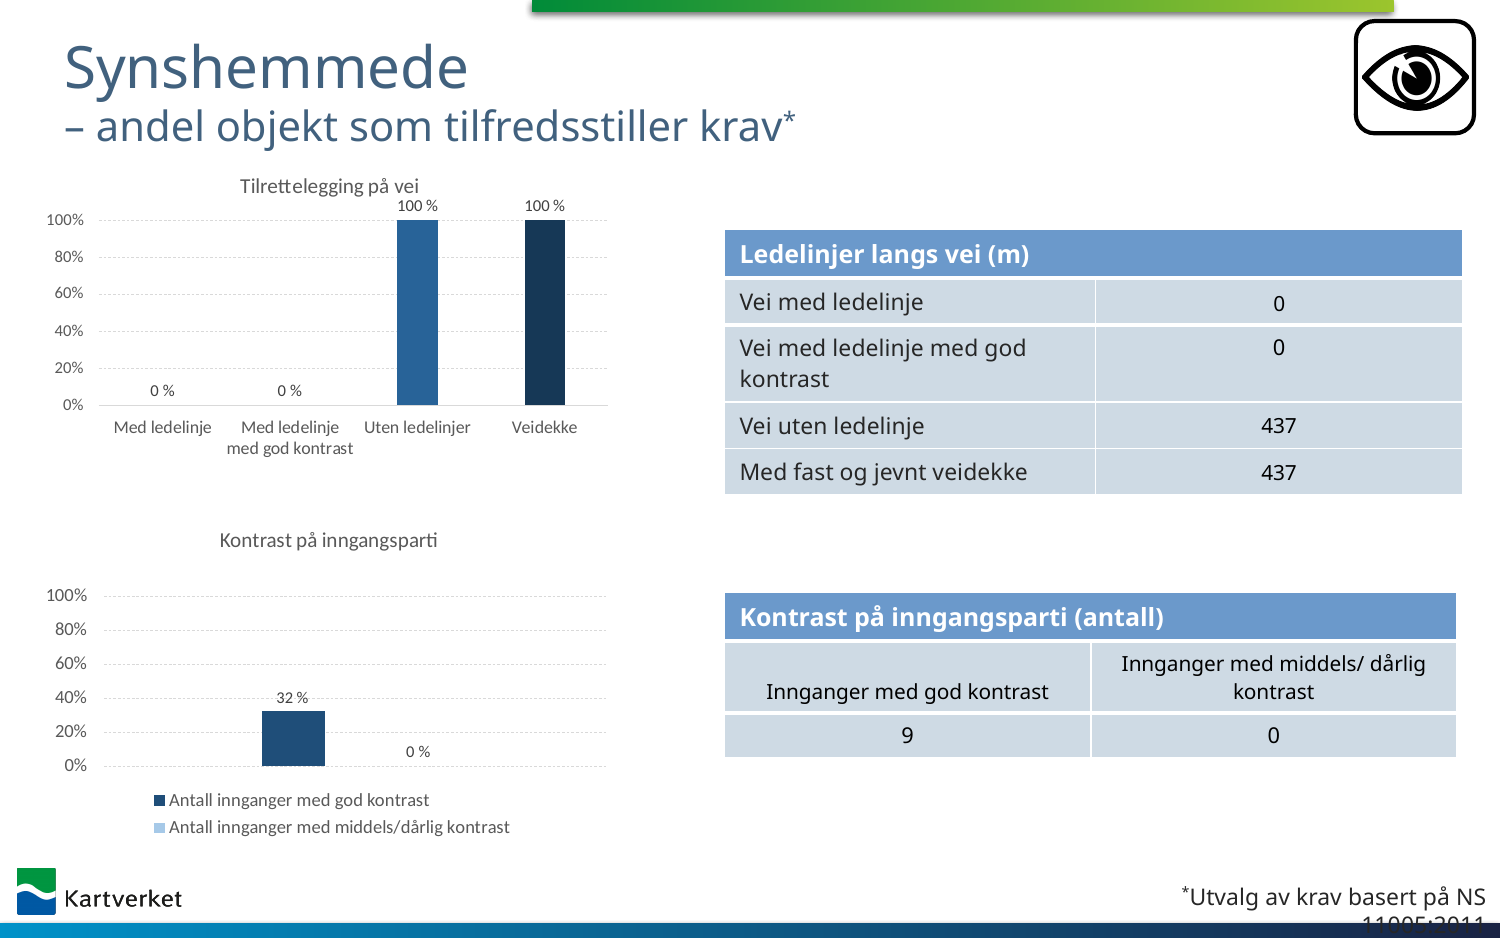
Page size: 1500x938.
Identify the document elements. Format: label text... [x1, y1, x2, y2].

table_cell 0 [1096, 327, 1462, 401]
table_cell 0 [1096, 280, 1462, 323]
text_box *Utvalg av krav basert på NS 11005:2011 [1068, 873, 1500, 938]
text_box Synshemmede – andel objekt som tilfredsstiller krav* [49, 24, 1431, 158]
table_cell Med fast og jevnt veidekke [725, 449, 1095, 494]
table_cell 437 [1096, 449, 1462, 494]
table_cell Vei med ledelinje med god kontrast [725, 327, 1095, 401]
table_header Kontrast på inngangsparti (antall) [725, 593, 1456, 639]
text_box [1355, 20, 1475, 134]
table_header Ledelinjer langs vei (m) [725, 230, 1462, 276]
table_cell 437 [1096, 403, 1462, 448]
picture [41, 166, 618, 492]
table_cell 0 [1092, 715, 1456, 757]
table_cell 9 [725, 715, 1090, 757]
picture [41, 520, 617, 846]
table_cell Innganger med middels/ dårlig kontrast [1092, 643, 1456, 711]
table_cell Vei med ledelinje [725, 280, 1095, 323]
table_cell Vei uten ledelinje [725, 403, 1095, 448]
table_cell Innganger med god kontrast [725, 643, 1090, 711]
